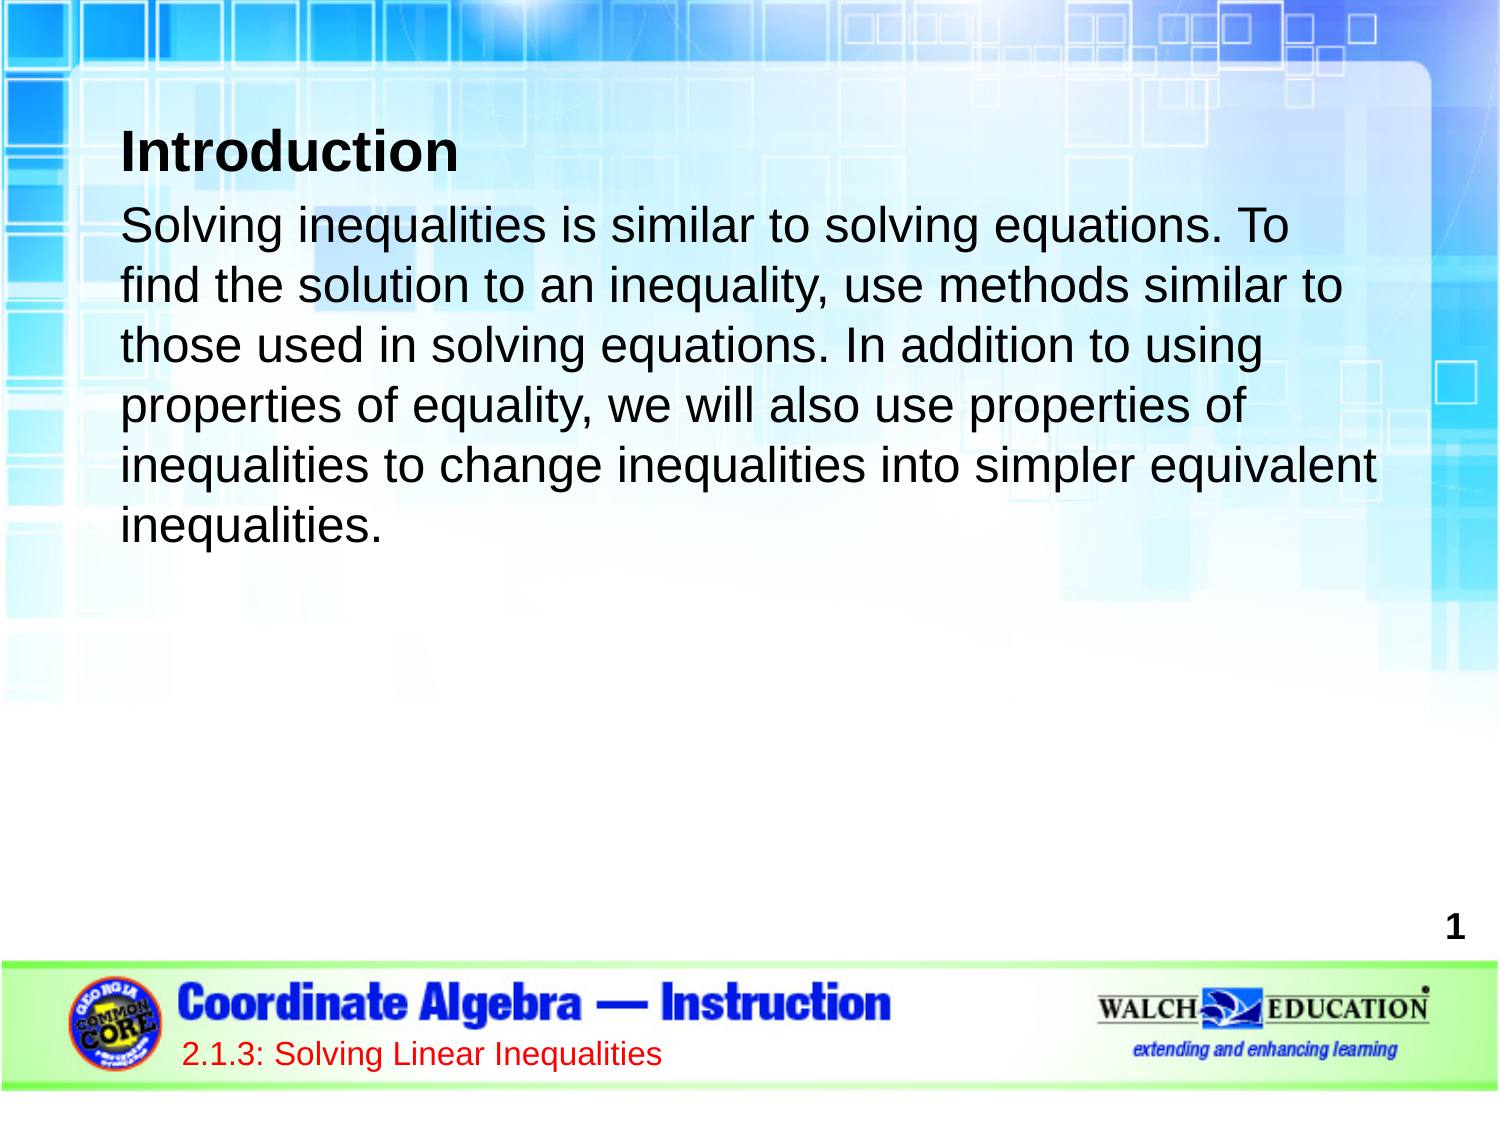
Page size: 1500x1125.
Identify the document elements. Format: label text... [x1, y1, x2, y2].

slide_number 1 [1361, 901, 1481, 949]
subtitle Introduction Solving inequalities is similar to solving equations. To find the solution to an inequality, use methods similar to those used in solving equations. In addition to using properties of equality, we will also use properties of inequalities to change inequalities into simpler equivalent inequalities. [105, 105, 1394, 925]
picture [1, 0, 1500, 1091]
list 2.1.3: Solving Linear Inequalities [166, 1024, 1074, 1069]
